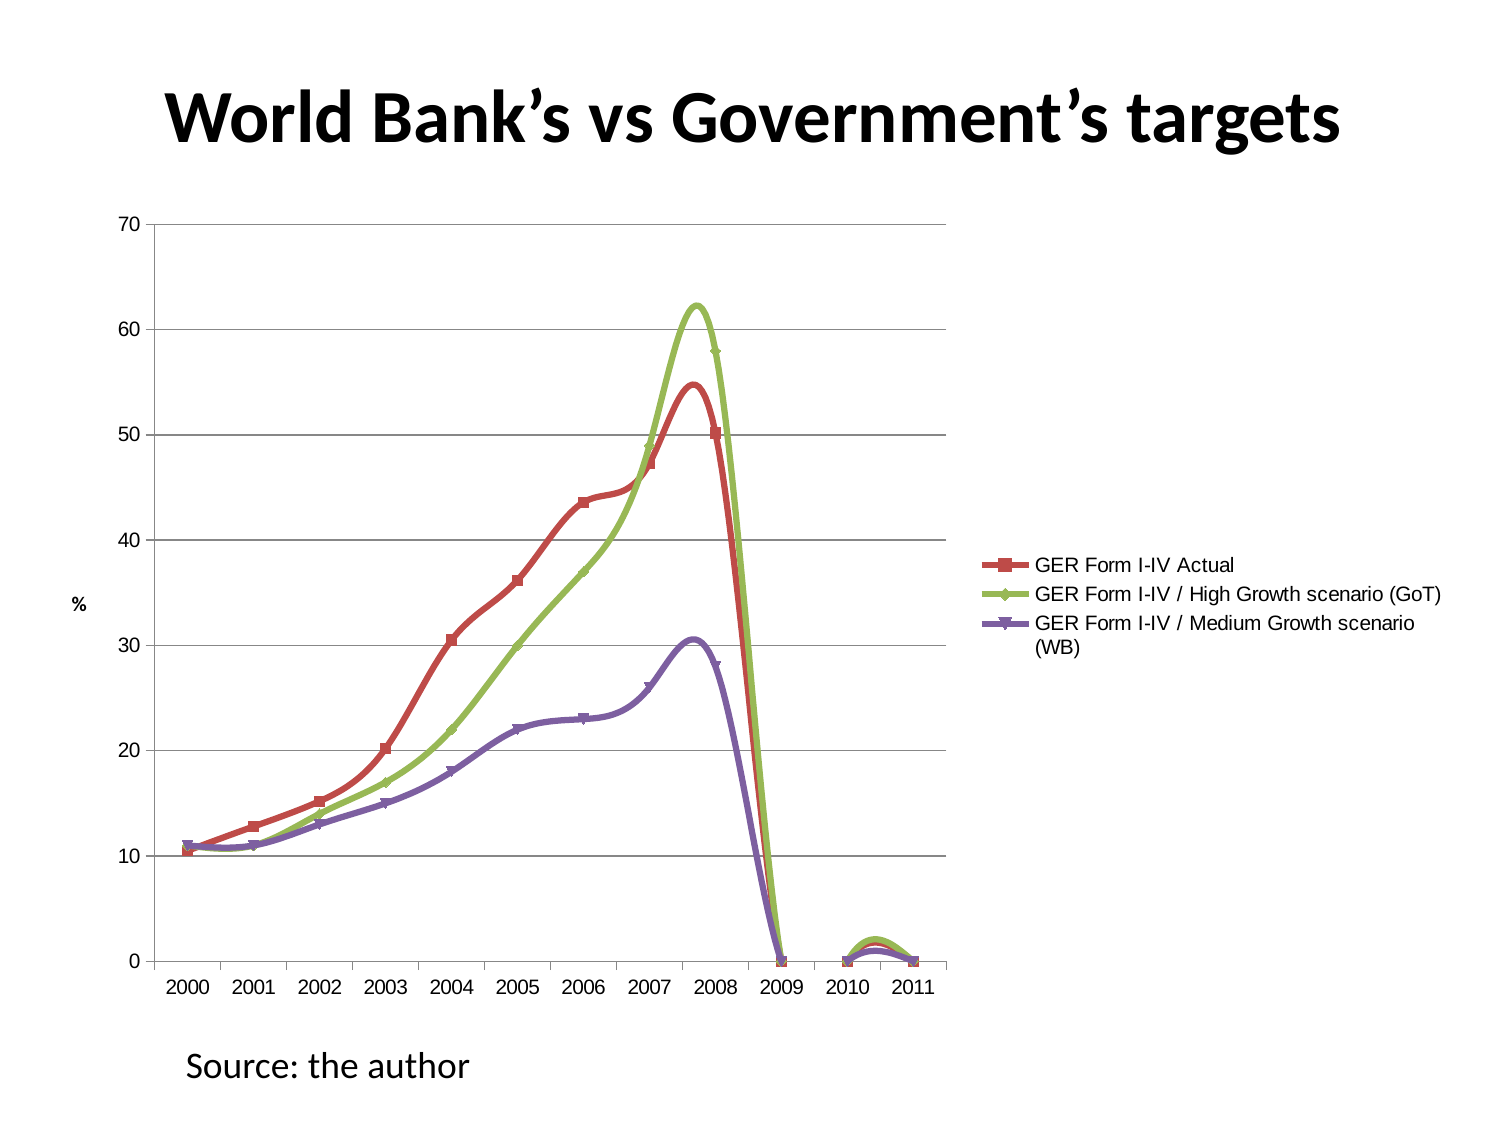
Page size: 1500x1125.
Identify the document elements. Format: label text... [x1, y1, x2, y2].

text_box Source: the author [171, 1033, 750, 1094]
text_box World Bank’s vs Government’s targets [41, 19, 1467, 207]
chart [40, 195, 1461, 1017]
